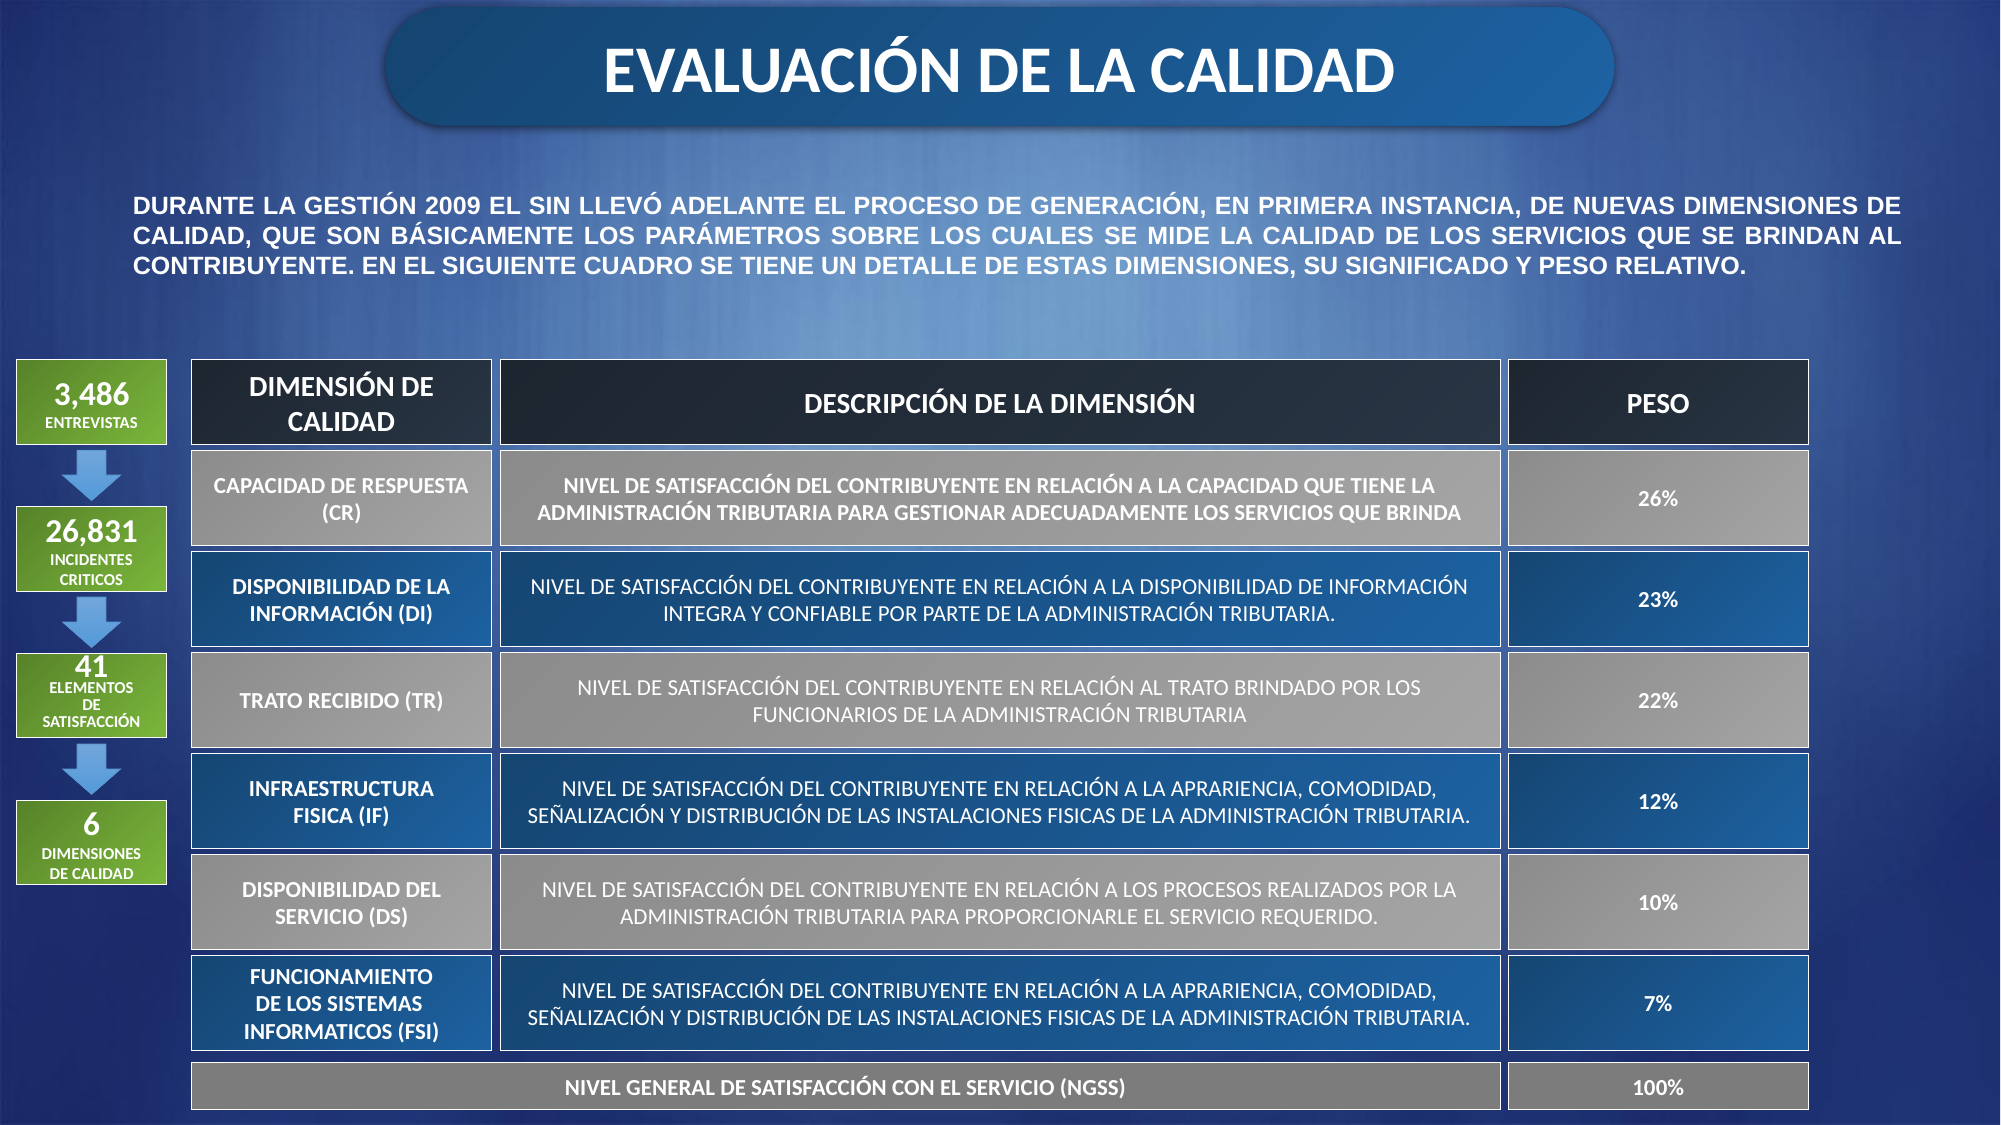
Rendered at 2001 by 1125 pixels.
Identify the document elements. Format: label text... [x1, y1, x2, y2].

text_box DIMENSIÓN DE CALIDAD [191, 359, 492, 444]
text_box FUNCIONAMIENTO DE LOS SISTEMAS INFORMATICOS (FSI) [191, 955, 492, 1050]
text_box NIVEL DE SATISFACCIÓN DEL CONTRIBUYENTE EN RELACIÓN AL TRATO BRINDADO POR LOS FUNCIONARIOS DE LA ADMINISTRACIÓN TRIBUTARIA [499, 652, 1500, 747]
text_box TRATO RECIBIDO (TR) [191, 652, 492, 747]
text_box 7% [1508, 955, 1809, 1050]
text_box 12% [1508, 753, 1809, 848]
text_box NIVEL DE SATISFACCIÓN DEL CONTRIBUYENTE EN RELACIÓN A LA APRARIENCIA, COMODIDAD, SEÑALIZACIÓN Y DISTRIBUCIÓN DE LAS INSTALACIONES FISICAS DE LA ADMINISTRACIÓN TRIBUTARIA. [499, 753, 1500, 848]
text_box DURANTE LA GESTIÓN 2009 EL SIN LLEVÓ ADELANTE EL PROCESO DE GENERACIÓN, EN PRIMERA INSTANCIA, DE NUEVAS DIMENSIONES DE CALIDAD, QUE SON BÁSICAMENTE LOS PARÁMETROS SOBRE LOS CUALES SE MIDE LA CALIDAD DE LOS SERVICIOS QUE SE BRINDAN AL CONTRIBUYENTE. EN EL SIGUIENTE CUADRO SE TIENE UN DETALLE DE ESTAS DIMENSIONES, SU SIGNIFICADO Y PESO RELATIVO. [80, 182, 1920, 287]
text_box NIVEL DE SATISFACCIÓN DEL CONTRIBUYENTE EN RELACIÓN A LA DISPONIBILIDAD DE INFORMACIÓN INTEGRA Y CONFIABLE POR PARTE DE LA ADMINISTRACIÓN TRIBUTARIA. [499, 551, 1500, 646]
text_box CAPACIDAD DE RESPUESTA (CR) [191, 450, 492, 545]
text_box 26% [1508, 450, 1809, 545]
text_box 22% [1508, 652, 1809, 747]
text_box EVALUACIÓN DE LA CALIDAD [385, 7, 1615, 126]
text_box PESO [1508, 359, 1809, 444]
text_box DESCRIPCIÓN DE LA DIMENSIÓN [499, 359, 1500, 444]
picture [0, 0, 2001, 1125]
text_box NIVEL DE SATISFACCIÓN DEL CONTRIBUYENTE EN RELACIÓN A LOS PROCESOS REALIZADOS POR LA ADMINISTRACIÓN TRIBUTARIA PARA PROPORCIONARLE EL SERVICIO REQUERIDO. [499, 854, 1500, 949]
text_box NIVEL DE SATISFACCIÓN DEL CONTRIBUYENTE EN RELACIÓN A LA CAPACIDAD QUE TIENE LA ADMINISTRACIÓN TRIBUTARIA PARA GESTIONAR ADECUADAMENTE LOS SERVICIOS QUE BRINDA [499, 450, 1500, 545]
text_box 6 DIMENSIONES DE CALIDAD [16, 800, 167, 885]
text_box INFRAESTRUCTURA FISICA (IF) [191, 753, 492, 848]
text_box [61, 596, 122, 648]
text_box 3,486 ENTREVISTAS [16, 359, 167, 444]
text_box [61, 449, 122, 502]
text_box 100% [1508, 1062, 1809, 1110]
text_box [61, 743, 122, 795]
text_box NIVEL DE SATISFACCIÓN DEL CONTRIBUYENTE EN RELACIÓN A LA APRARIENCIA, COMODIDAD, SEÑALIZACIÓN Y DISTRIBUCIÓN DE LAS INSTALACIONES FISICAS DE LA ADMINISTRACIÓN TRIBUTARIA. [499, 955, 1500, 1050]
text_box 23% [1508, 551, 1809, 646]
text_box 10% [1508, 854, 1809, 949]
text_box NIVEL GENERAL DE SATISFACCIÓN CON EL SERVICIO (NGSS) [191, 1062, 1500, 1110]
text_box 41 ELEMENTOS DE SATISFACCIÓN [16, 653, 167, 738]
text_box DISPONIBILIDAD DE LA INFORMACIÓN (DI) [191, 551, 492, 646]
text_box 26,831 INCIDENTES CRITICOS [16, 506, 167, 591]
text_box DISPONIBILIDAD DEL SERVICIO (DS) [191, 854, 492, 949]
